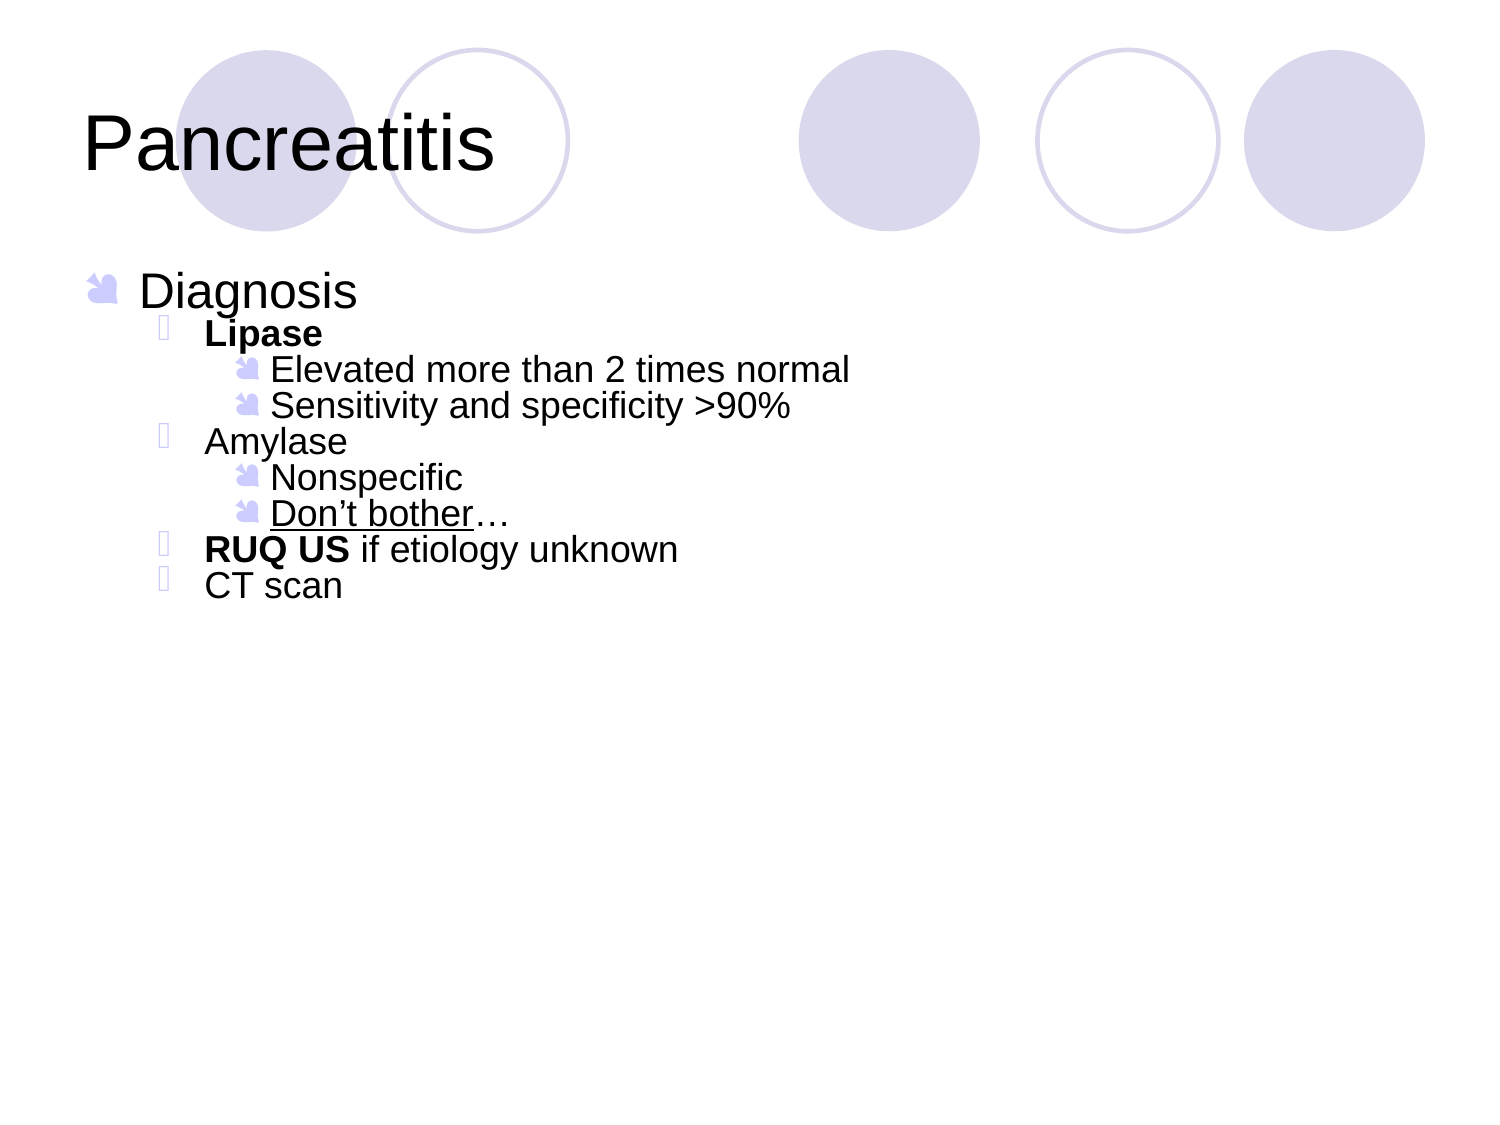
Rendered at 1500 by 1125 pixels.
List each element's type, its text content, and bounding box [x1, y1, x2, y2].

title Pancreatitis [74, 44, 1426, 234]
list Diagnosis Lipase Elevated more than 2 times normal Sensitivity and specificity >90% Amylase Nonspecific Don’t bother… RUQ US if etiology unknown CT scan [74, 261, 1238, 1088]
